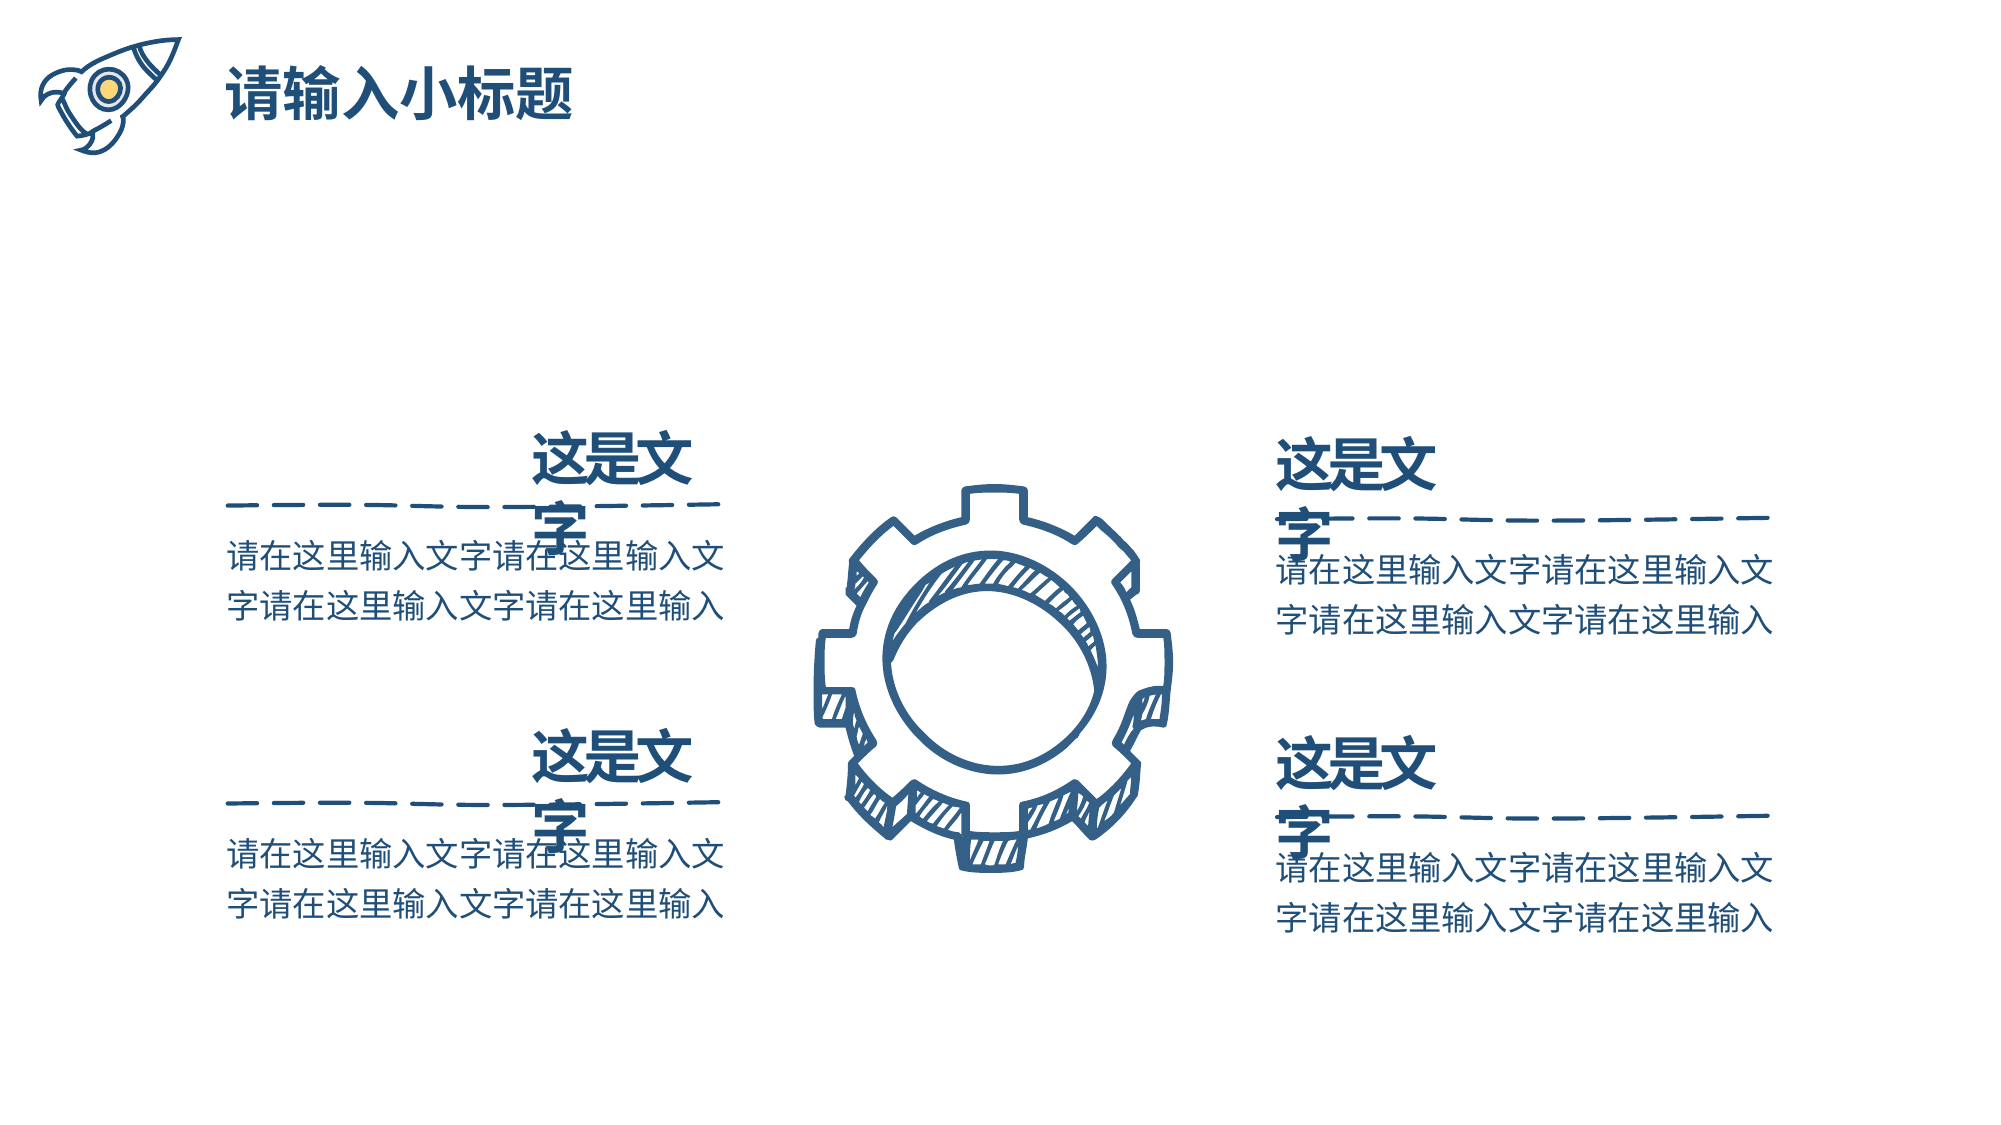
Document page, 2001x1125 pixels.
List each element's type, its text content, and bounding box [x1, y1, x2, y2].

text_box 请在这里输入文字请在这里输入文字请在这里输入文字请在这里输入 [211, 518, 771, 633]
text_box 这是文字 [1260, 719, 1502, 829]
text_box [813, 483, 1174, 873]
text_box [46, 15, 158, 154]
text_box [1276, 814, 1776, 820]
text_box [1276, 516, 1776, 522]
text_box 这是文字 [516, 712, 758, 816]
text_box 这是文字 [1260, 421, 1502, 531]
text_box [226, 801, 726, 807]
text_box 这是文字 [516, 414, 758, 518]
text_box 请在这里输入文字请在这里输入文字请在这里输入文字请在这里输入 [211, 816, 771, 931]
text_box 请输入小标题 [209, 49, 616, 135]
text_box 请在这里输入文字请在这里输入文字请在这里输入文字请在这里输入 [1260, 531, 1820, 647]
text_box [226, 503, 726, 509]
text_box 请在这里输入文字请在这里输入文字请在这里输入文字请在这里输入 [1260, 829, 1820, 945]
